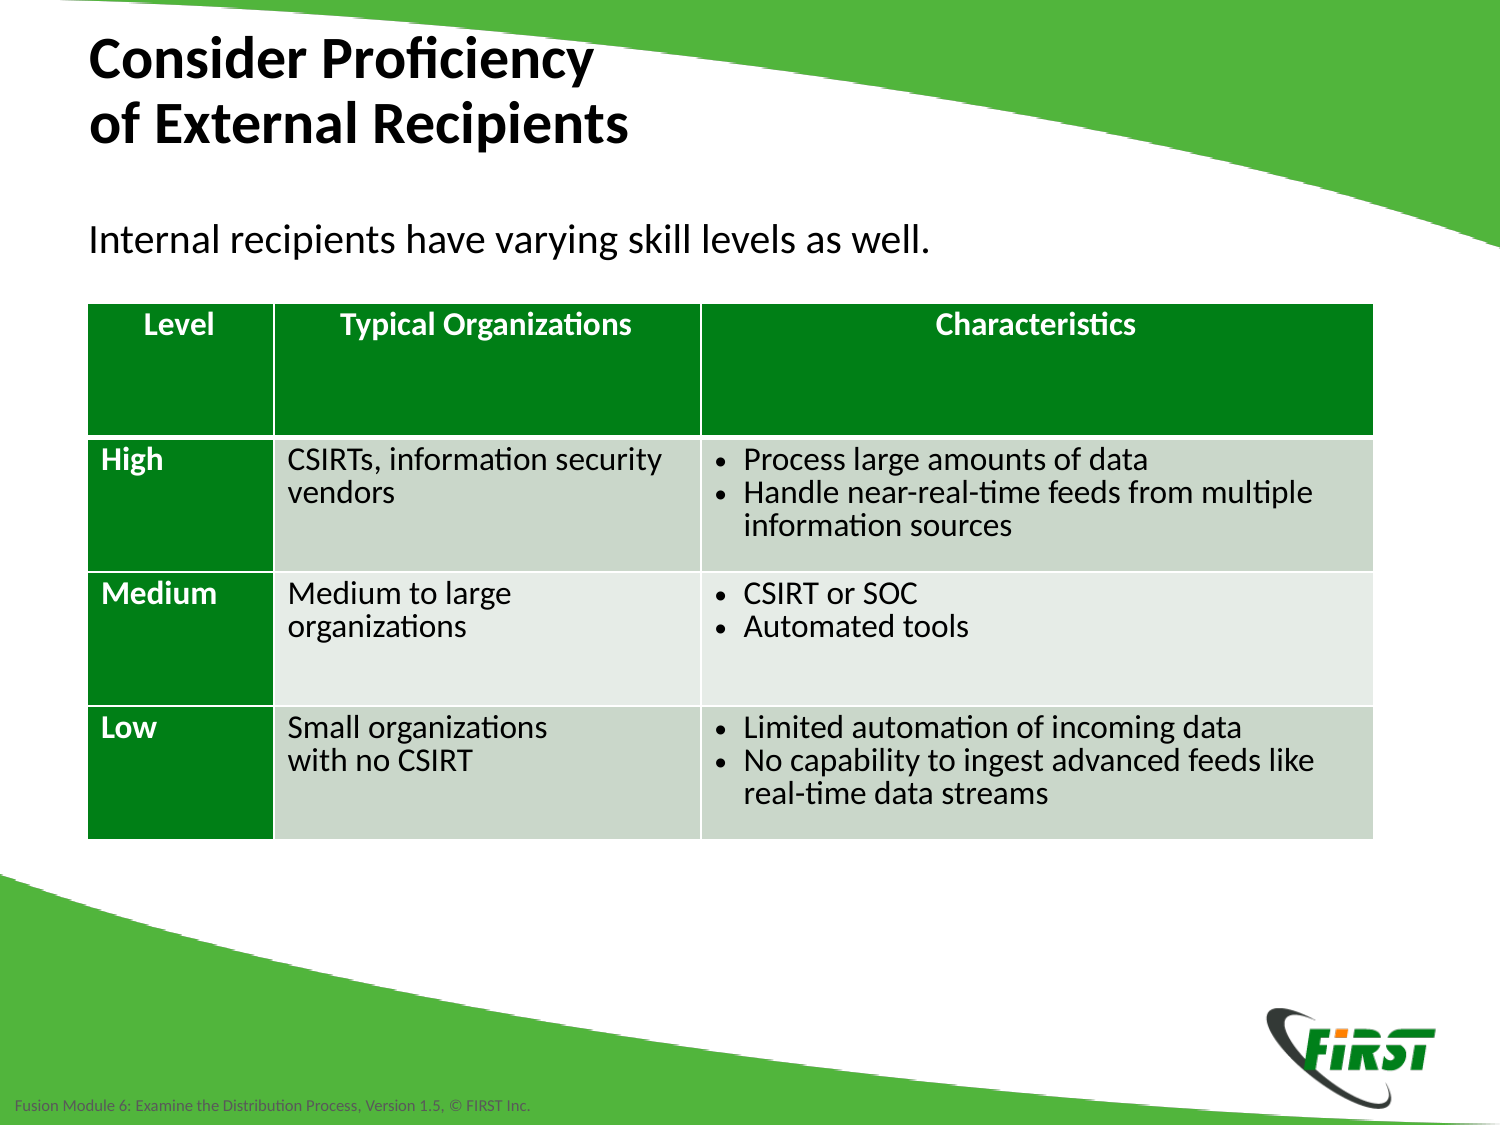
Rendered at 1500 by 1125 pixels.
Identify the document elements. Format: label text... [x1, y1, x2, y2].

text_box Internal recipients have varying skill levels as well. [73, 197, 1429, 904]
table_cell Limited automation of incoming data No capability to ingest advanced feeds like real-time data streams [702, 707, 1373, 839]
table_cell CSIRTs, information security vendors [275, 440, 700, 571]
table_cell Low [88, 707, 273, 839]
text_box Consider Proficiency of External Recipients [74, 57, 1171, 125]
table_cell Small organizations with no CSIRT [275, 707, 700, 839]
table_cell CSIRT or SOC Automated tools [702, 573, 1373, 705]
table_header Level [88, 304, 273, 435]
table_cell High [88, 440, 273, 571]
table_cell Medium [88, 573, 273, 705]
table_cell Process large amounts of data Handle near-real-time feeds from multiple information sources [702, 440, 1373, 571]
table_header Characteristics [702, 304, 1373, 435]
picture [0, 0, 1500, 1125]
table_cell Medium to large organizations [275, 573, 700, 705]
table_header Typical Organizations [275, 304, 700, 435]
